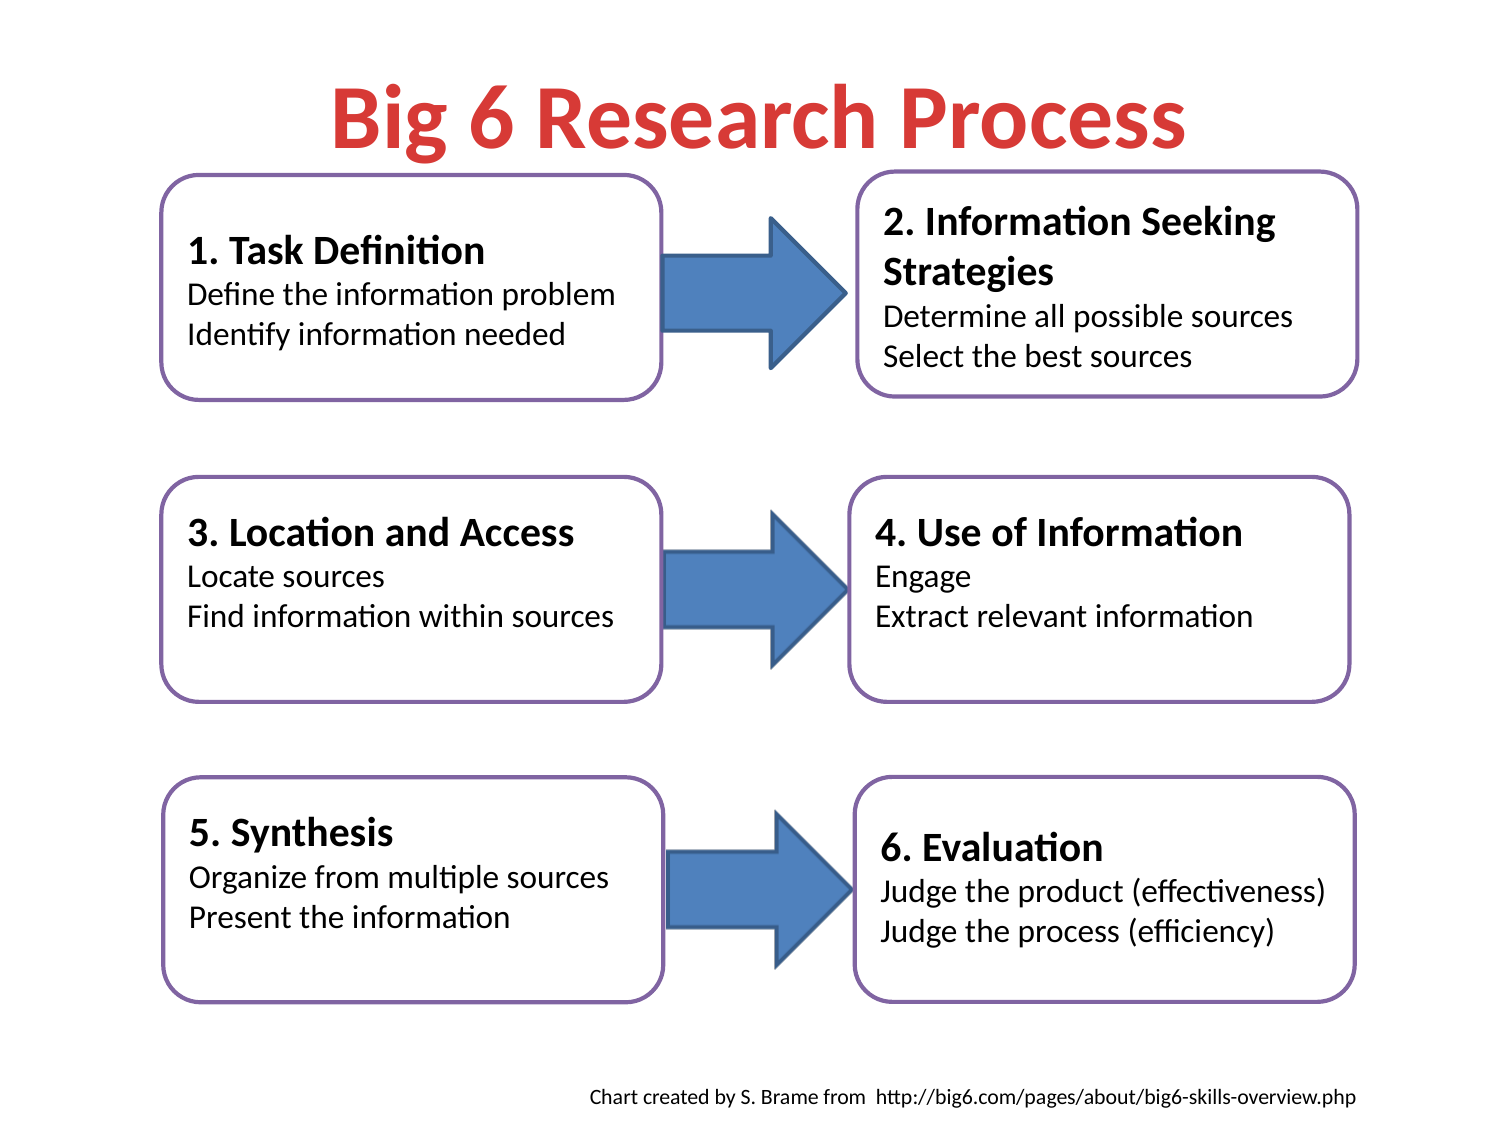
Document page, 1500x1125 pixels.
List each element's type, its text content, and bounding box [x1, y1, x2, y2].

text_box 6. Evaluation Judge the product (effectiveness) Judge the process (efficiency) [853, 774, 1357, 1004]
text_box 5. Synthesis Organize from multiple sources Present the information [161, 775, 665, 1005]
text_box 1. Task Definition Define the information problem Identify information needed [159, 175, 664, 403]
text_box 3. Location and Access Locate sources Find information within sources [159, 474, 663, 704]
text_box Big 6 Research Process [161, 49, 1358, 175]
text_box Chart created by S. Brame from http://big6.com/pages/about/big6-skills-overview.php [574, 1074, 1400, 1116]
picture [666, 809, 855, 970]
text_box 4. Use of Information Engage Extract relevant information [848, 474, 1352, 704]
picture [662, 509, 851, 670]
text_box [660, 216, 848, 371]
text_box 2. Information Seeking Strategies Determine all possible sources Select the best sources [855, 175, 1360, 399]
